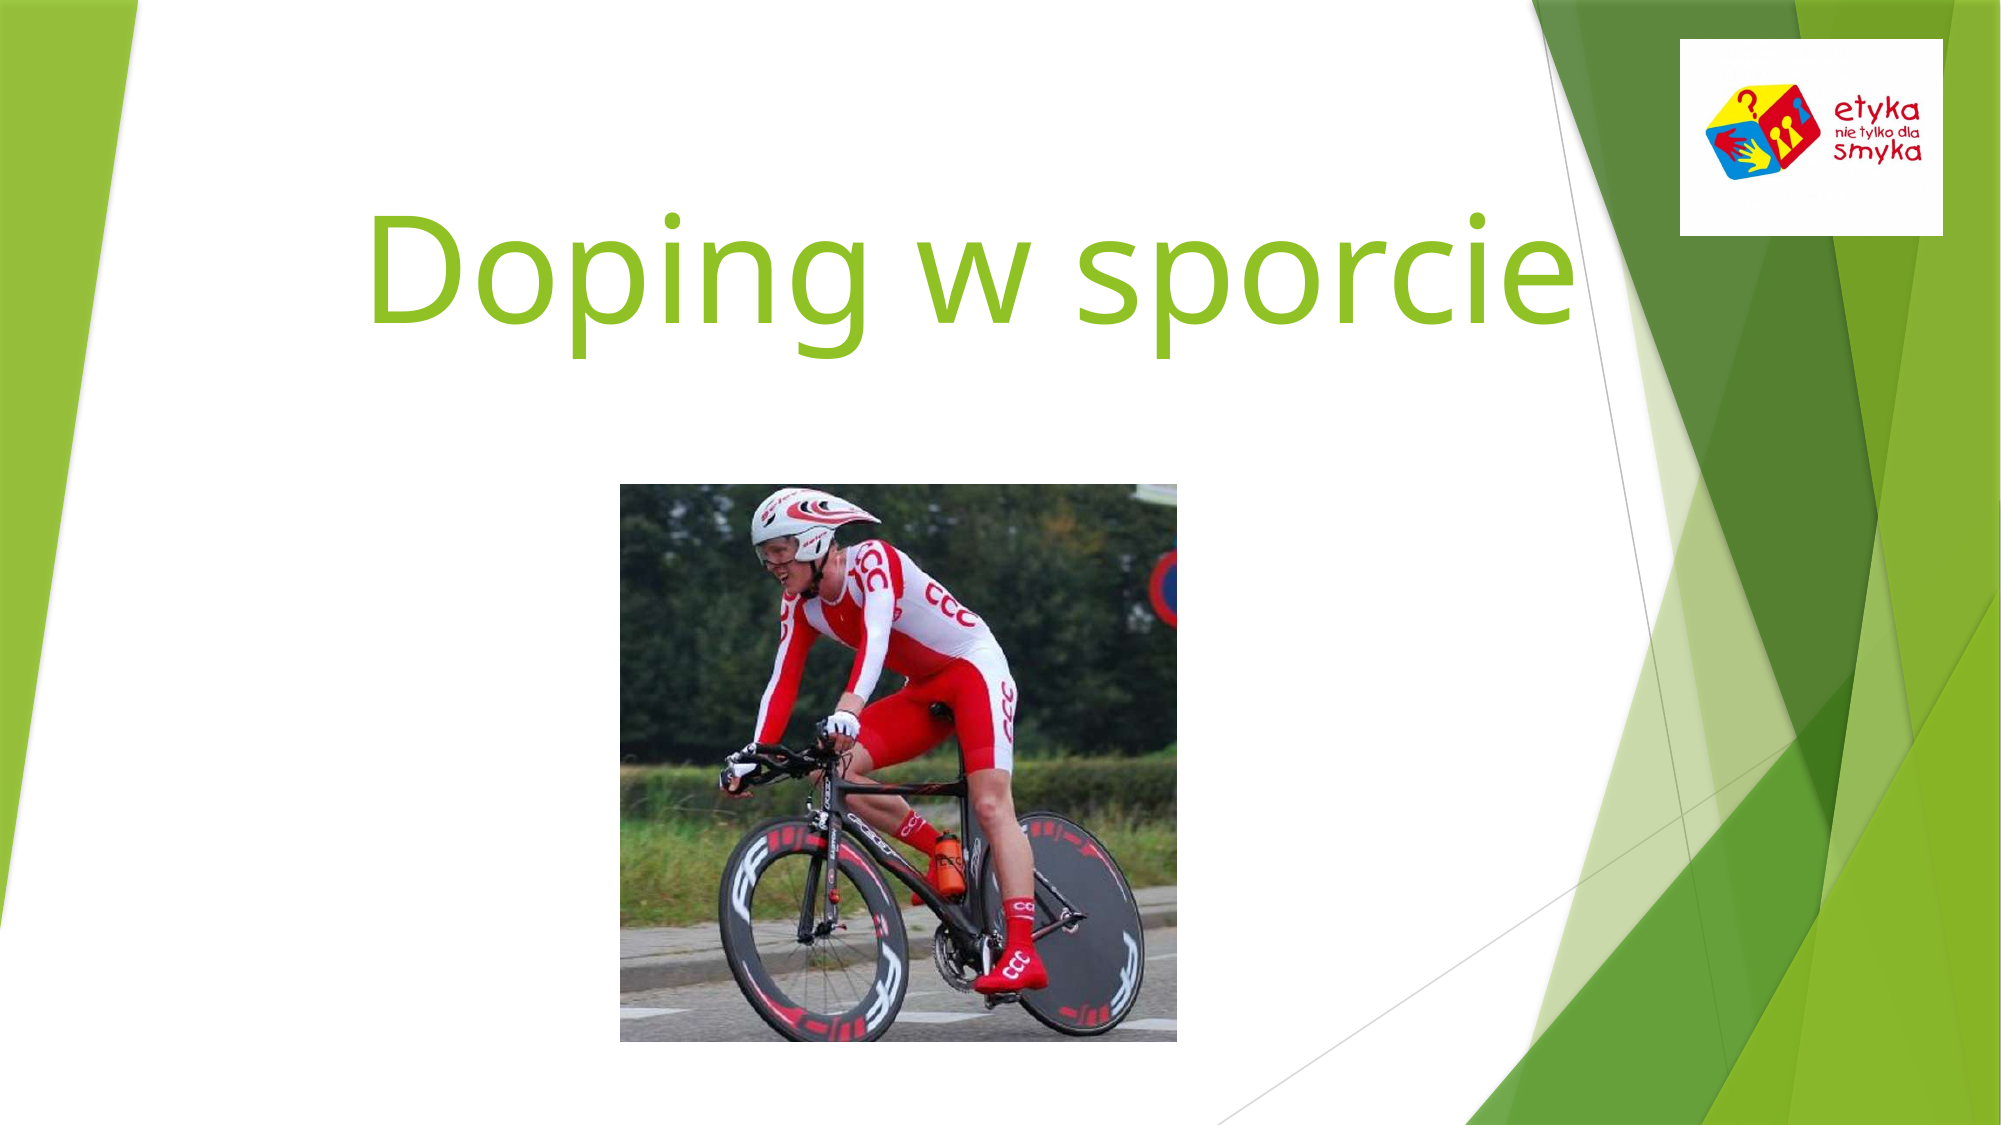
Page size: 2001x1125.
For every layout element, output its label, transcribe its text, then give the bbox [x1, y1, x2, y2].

picture [1680, 38, 1943, 237]
title Doping w sporcie [345, 0, 1755, 361]
picture [619, 483, 1178, 1042]
